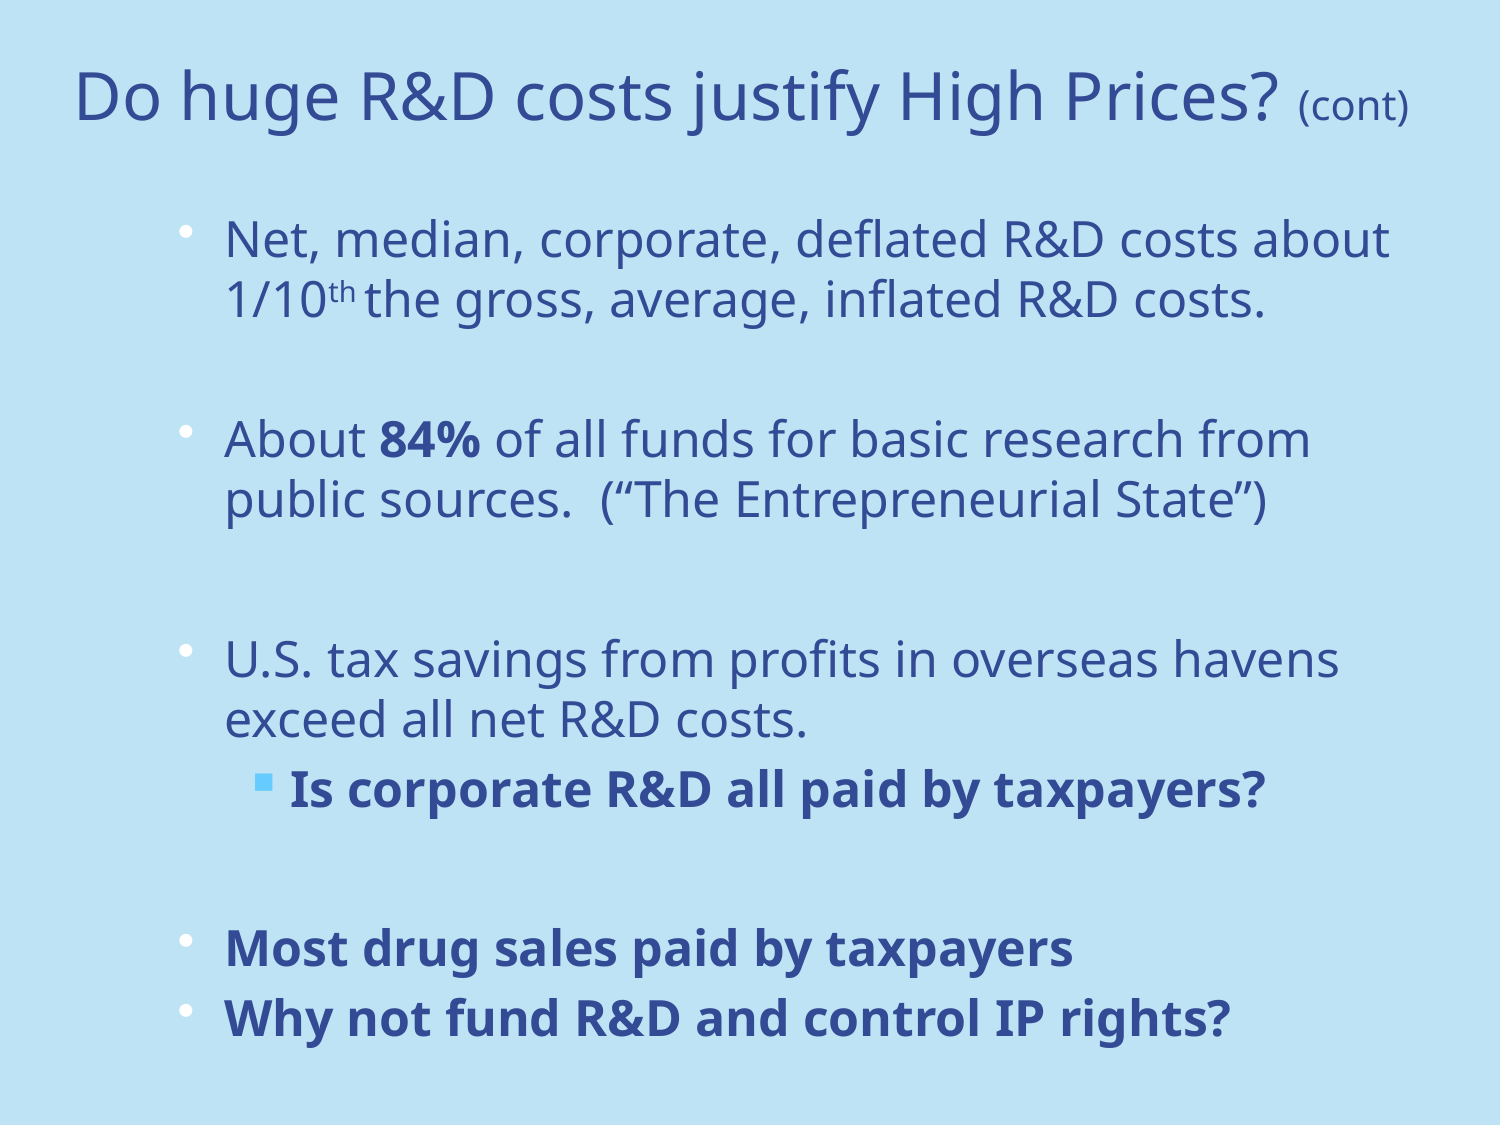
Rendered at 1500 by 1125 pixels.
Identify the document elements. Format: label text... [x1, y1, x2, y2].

list Net, median, corporate, deflated R&D costs about 1/10th the gross, average, inflated R&D costs. About 84% of all funds for basic research from public sources. (“The Entrepreneurial State”) U.S. tax savings from profits in overseas havens exceed all net R&D costs. Is corporate R&D all paid by taxpayers? Most drug sales paid by taxpayers Why not fund R&D and control IP rights? [87, 200, 1438, 1100]
title Do huge R&D costs justify High Prices? (cont) [24, 0, 1475, 187]
